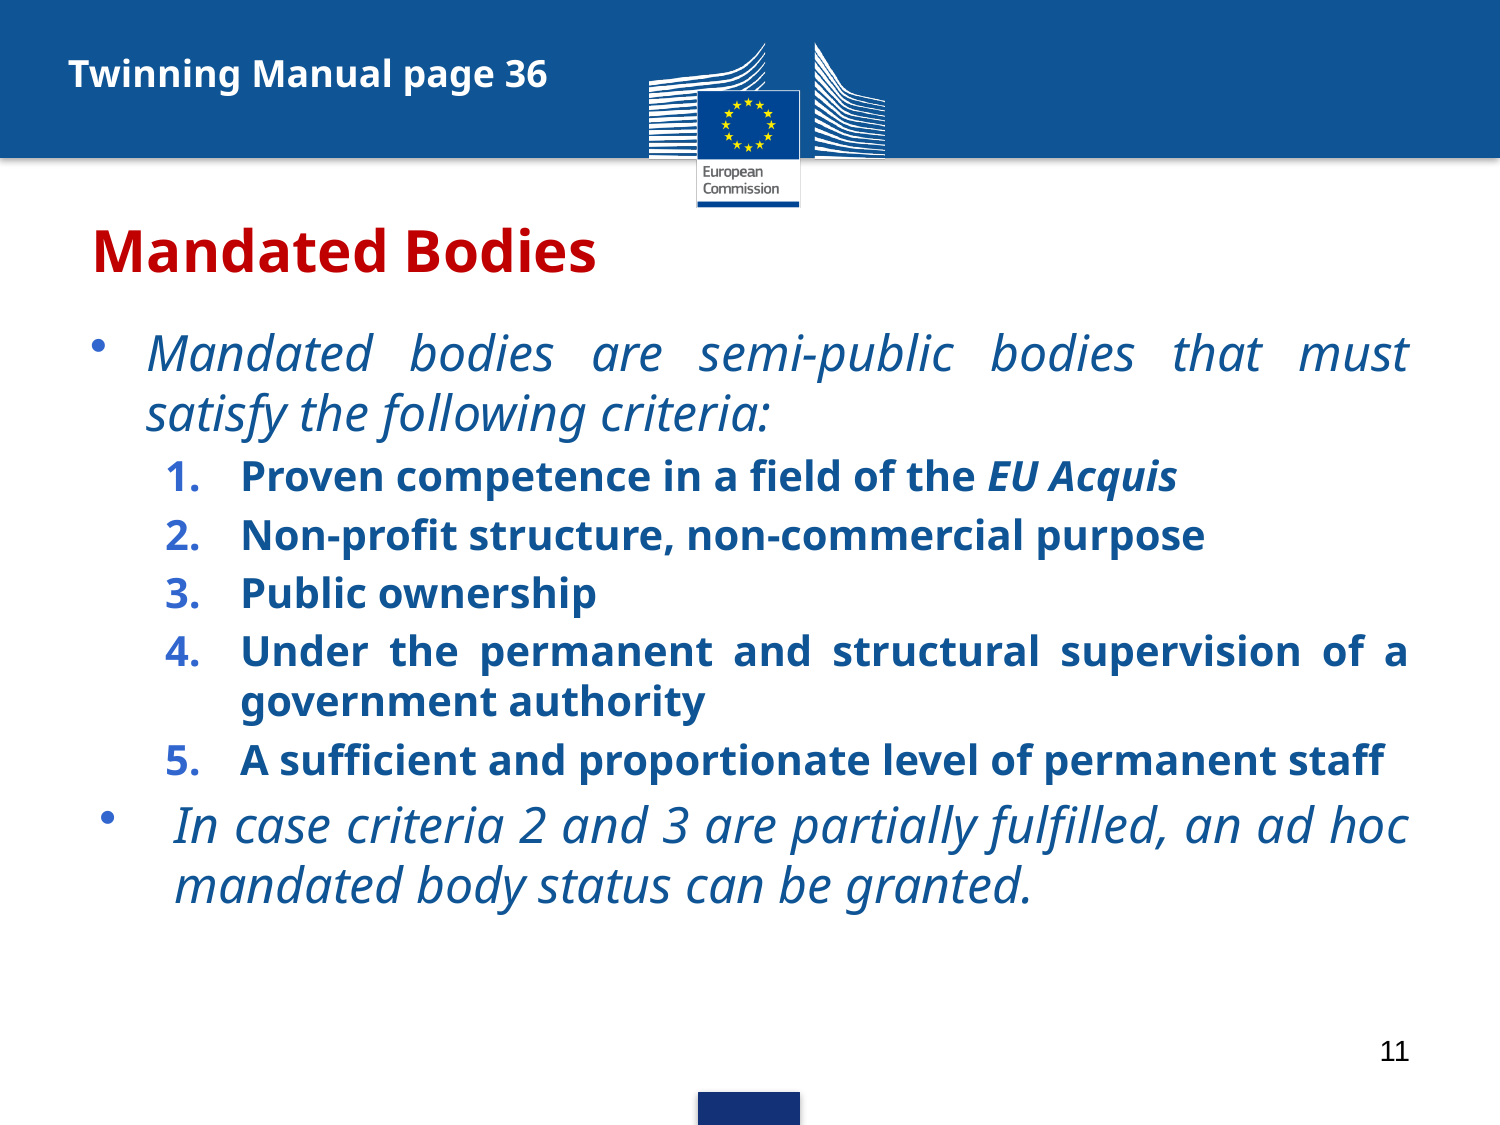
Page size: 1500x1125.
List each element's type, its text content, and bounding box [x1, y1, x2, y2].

text_box Twinning Manual page 36 [53, 42, 632, 103]
title Mandated Bodies [76, 172, 1427, 327]
picture [649, 42, 885, 172]
slide_number 11 [1074, 1024, 1425, 1103]
list Mandated bodies are semi-public bodies that must satisfy the following criteria: Proven competence in a field of the EU Acquis Non-profit structure, non-commercial purpose Public ownership Under the permanent and structural supervision of a government authority A sufficient and proportionate level of permanent staff In case criteria 2 and 3 are partially fulfilled, an ad hoc mandated body status can be granted. [75, 314, 1425, 1071]
